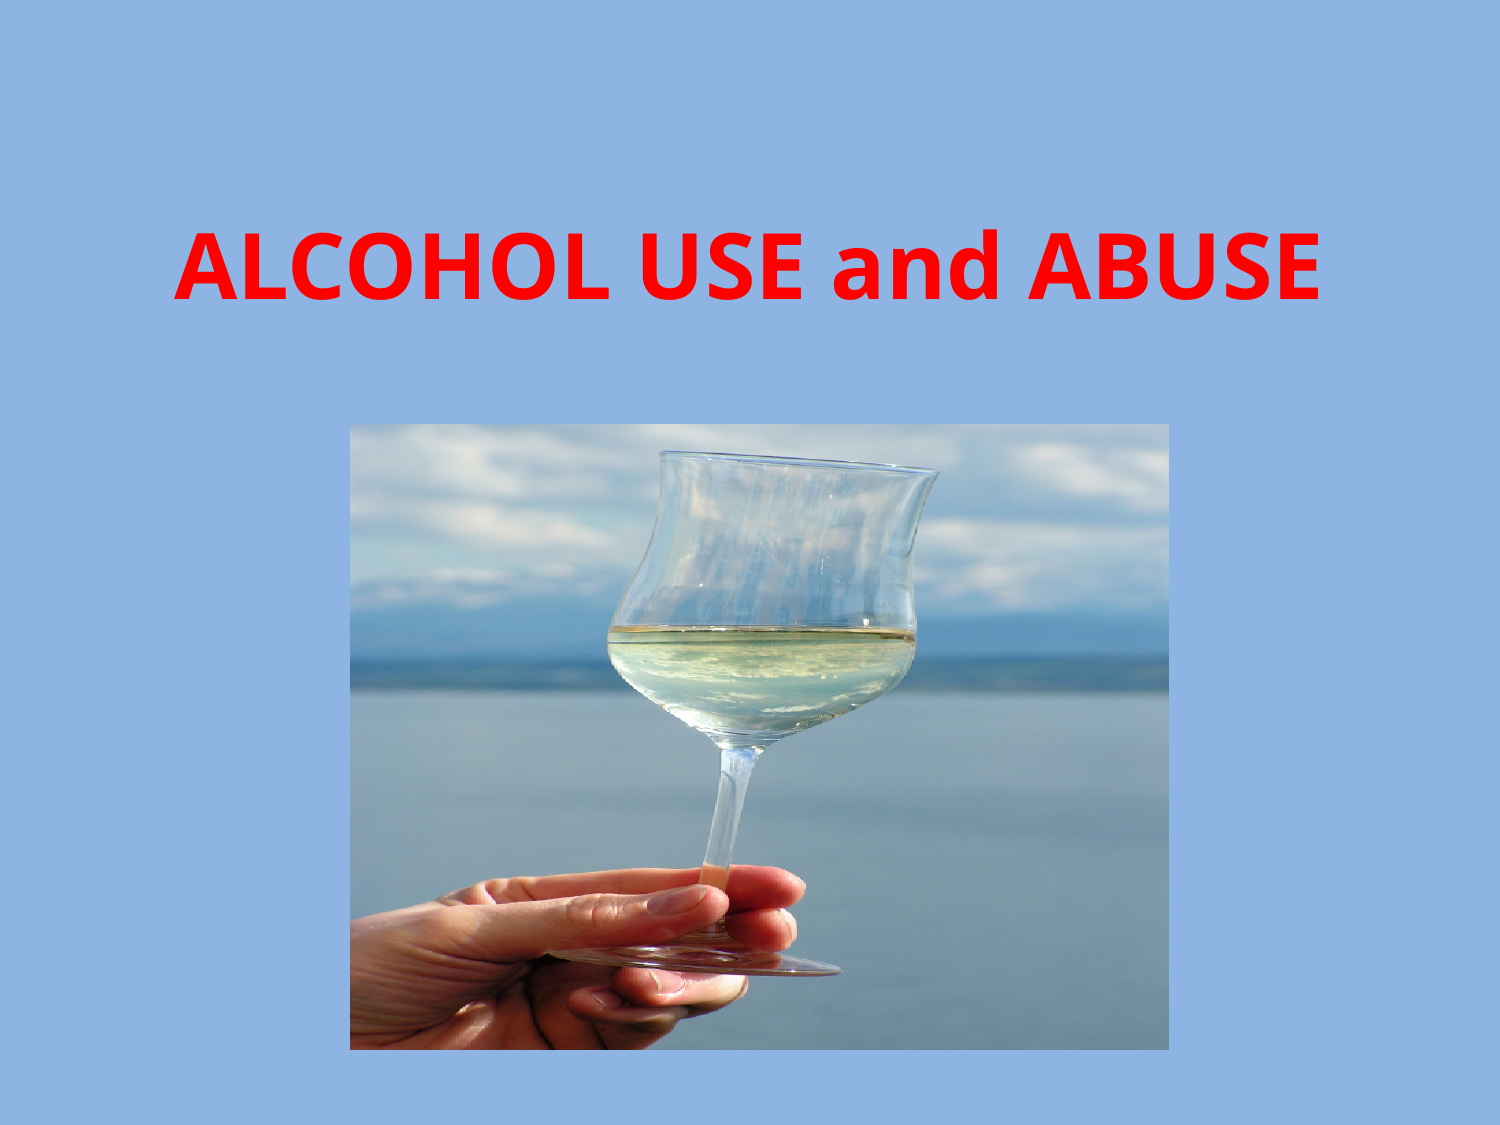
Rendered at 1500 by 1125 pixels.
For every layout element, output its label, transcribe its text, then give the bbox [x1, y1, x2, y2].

picture [349, 424, 1170, 1051]
title ALCOHOL USE and ABUSE [112, 99, 1388, 425]
